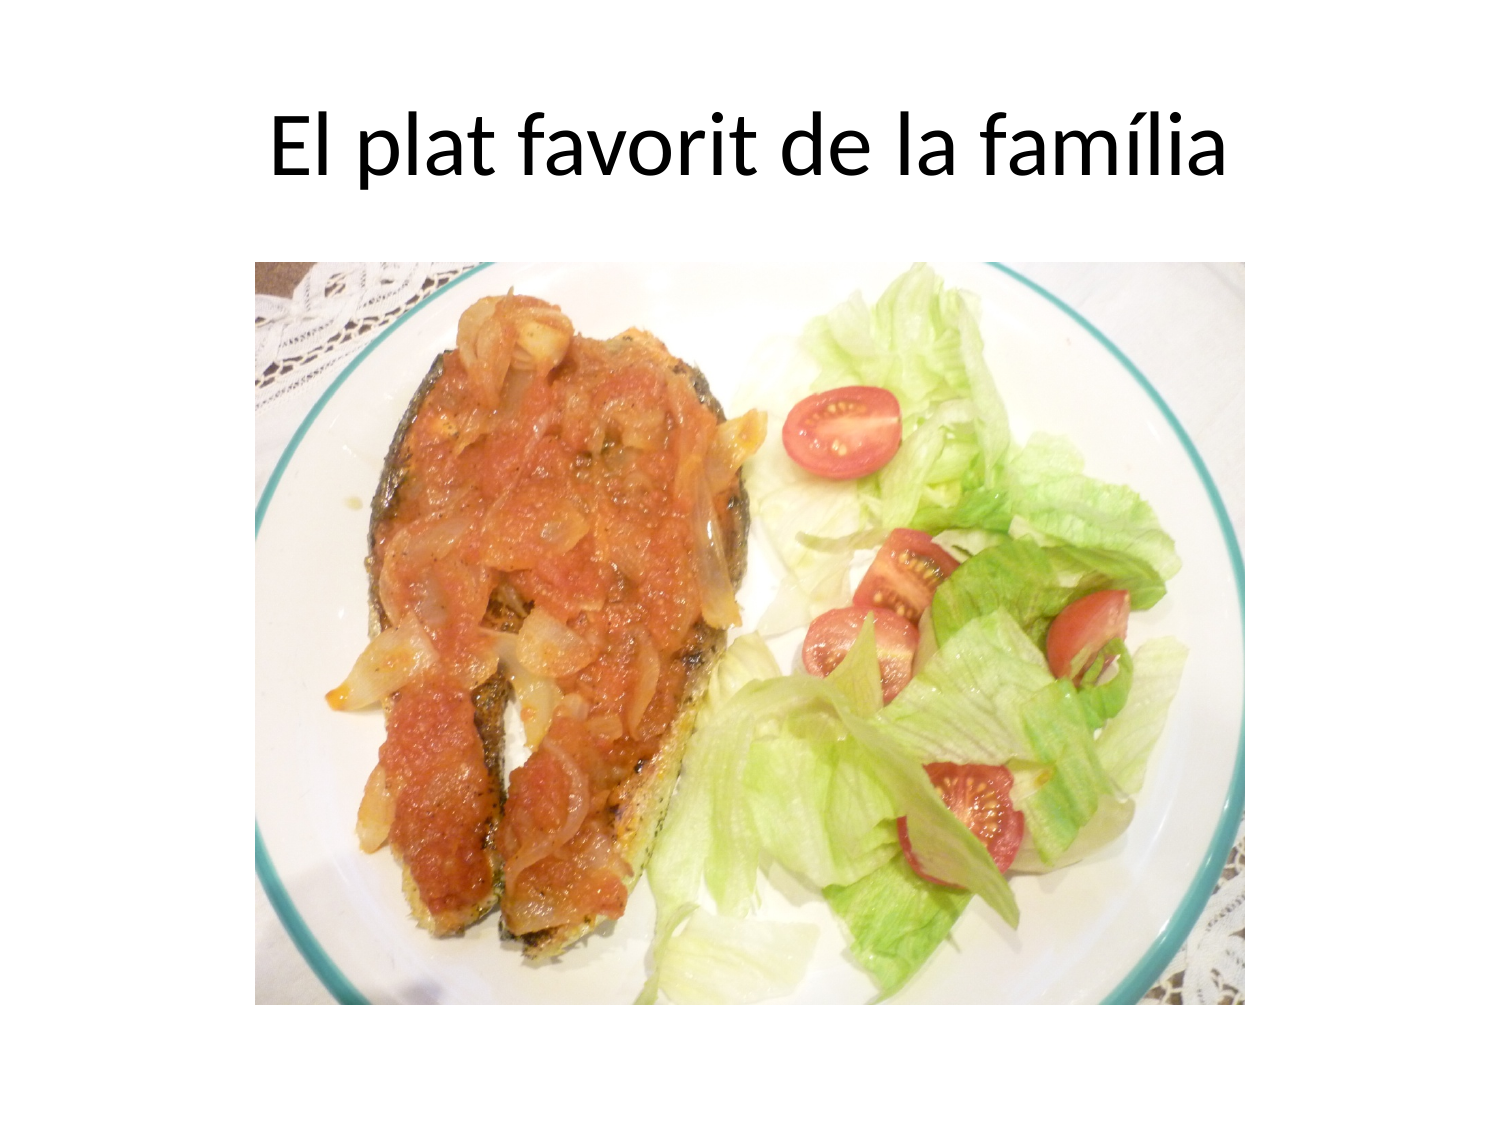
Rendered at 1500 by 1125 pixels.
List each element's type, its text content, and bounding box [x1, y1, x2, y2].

title El plat favorit de la família [75, 45, 1425, 233]
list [254, 262, 1246, 1006]
